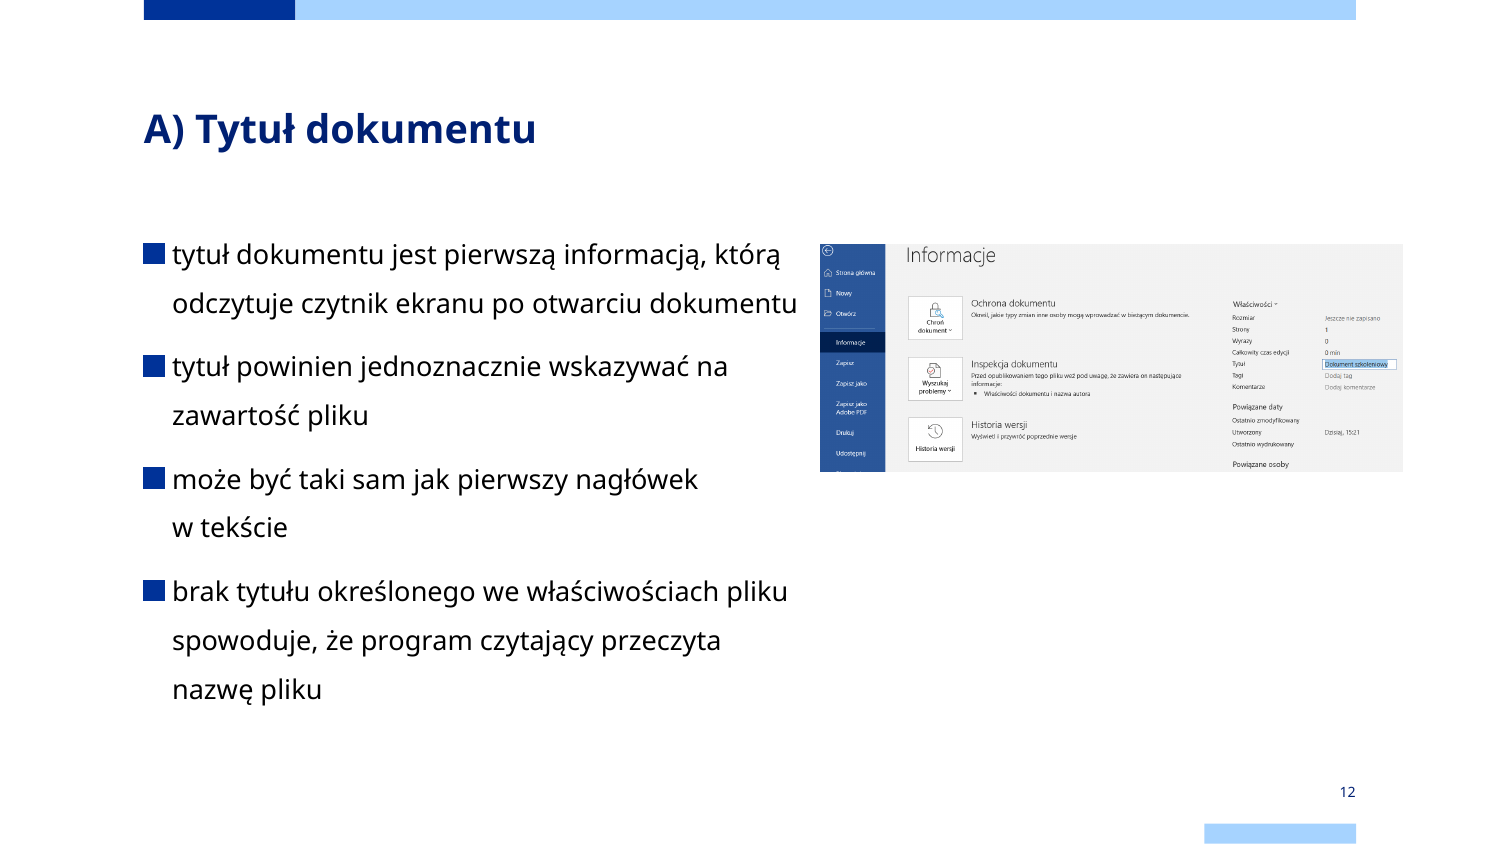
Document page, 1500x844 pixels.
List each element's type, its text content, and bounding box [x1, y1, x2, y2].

picture [143, 243, 165, 264]
slide_number 12 [1204, 783, 1356, 804]
picture [143, 355, 165, 377]
title A) Tytuł dokumentu [143, 100, 1357, 221]
list tytuł dokumentu jest pierwszą informacją, którą odczytuje czytnik ekranu po otwarciu dokumentu tytuł powinien jednoznacznie wskazywać na zawartość pliku może być taki sam jak pierwszy nagłówek w tekście brak tytułu określonego we właściwościach pliku spowoduje, że program czytający przeczyta nazwę pliku [143, 220, 809, 744]
picture [820, 244, 1403, 472]
picture [143, 467, 165, 489]
picture [143, 580, 165, 601]
